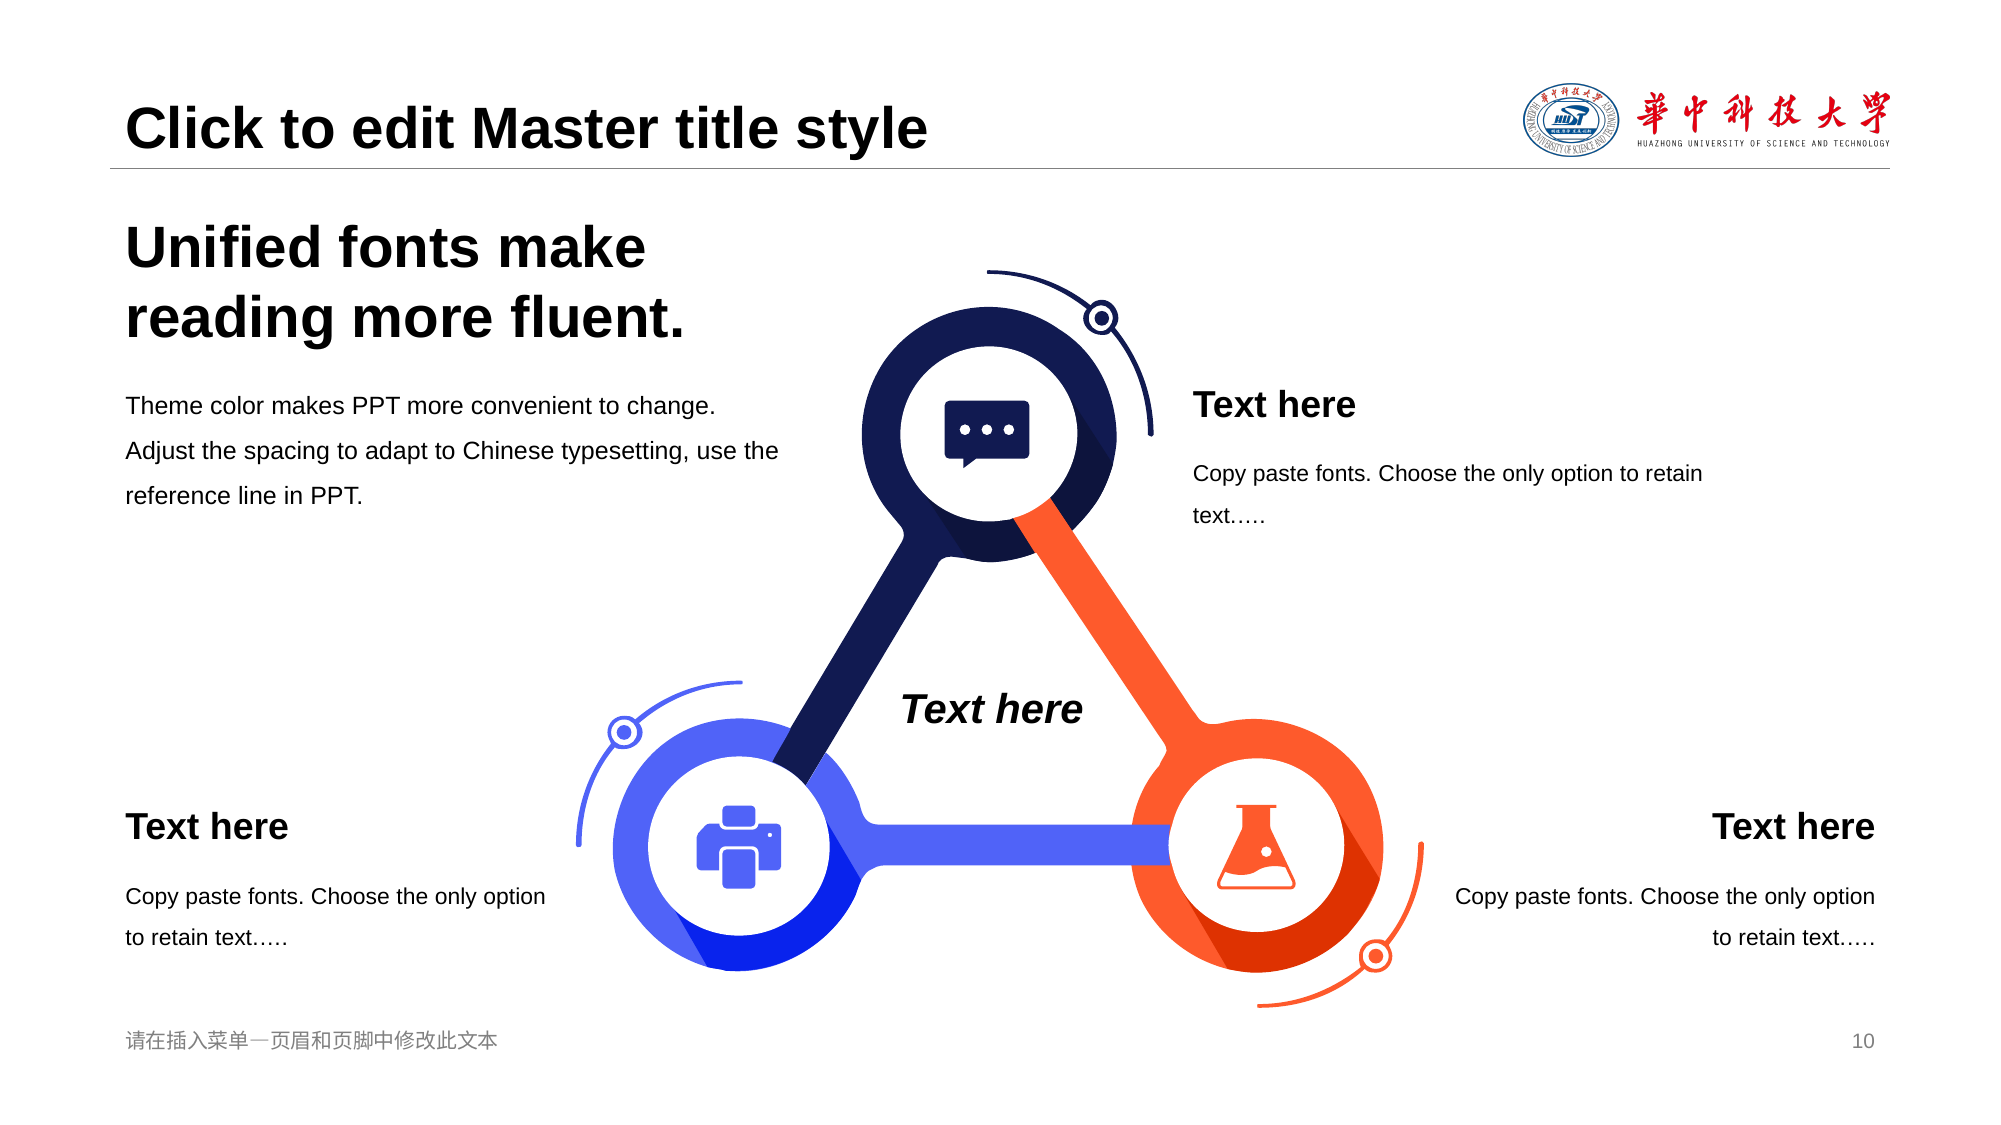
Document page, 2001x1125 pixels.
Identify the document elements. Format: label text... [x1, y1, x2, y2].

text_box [110, 185, 1891, 1008]
title Click to edit Master title style [109, 0, 1890, 169]
footer 请在插入菜单—页眉和页脚中修改此文本 [109, 1023, 790, 1058]
slide_number 10 [1412, 1023, 1890, 1058]
